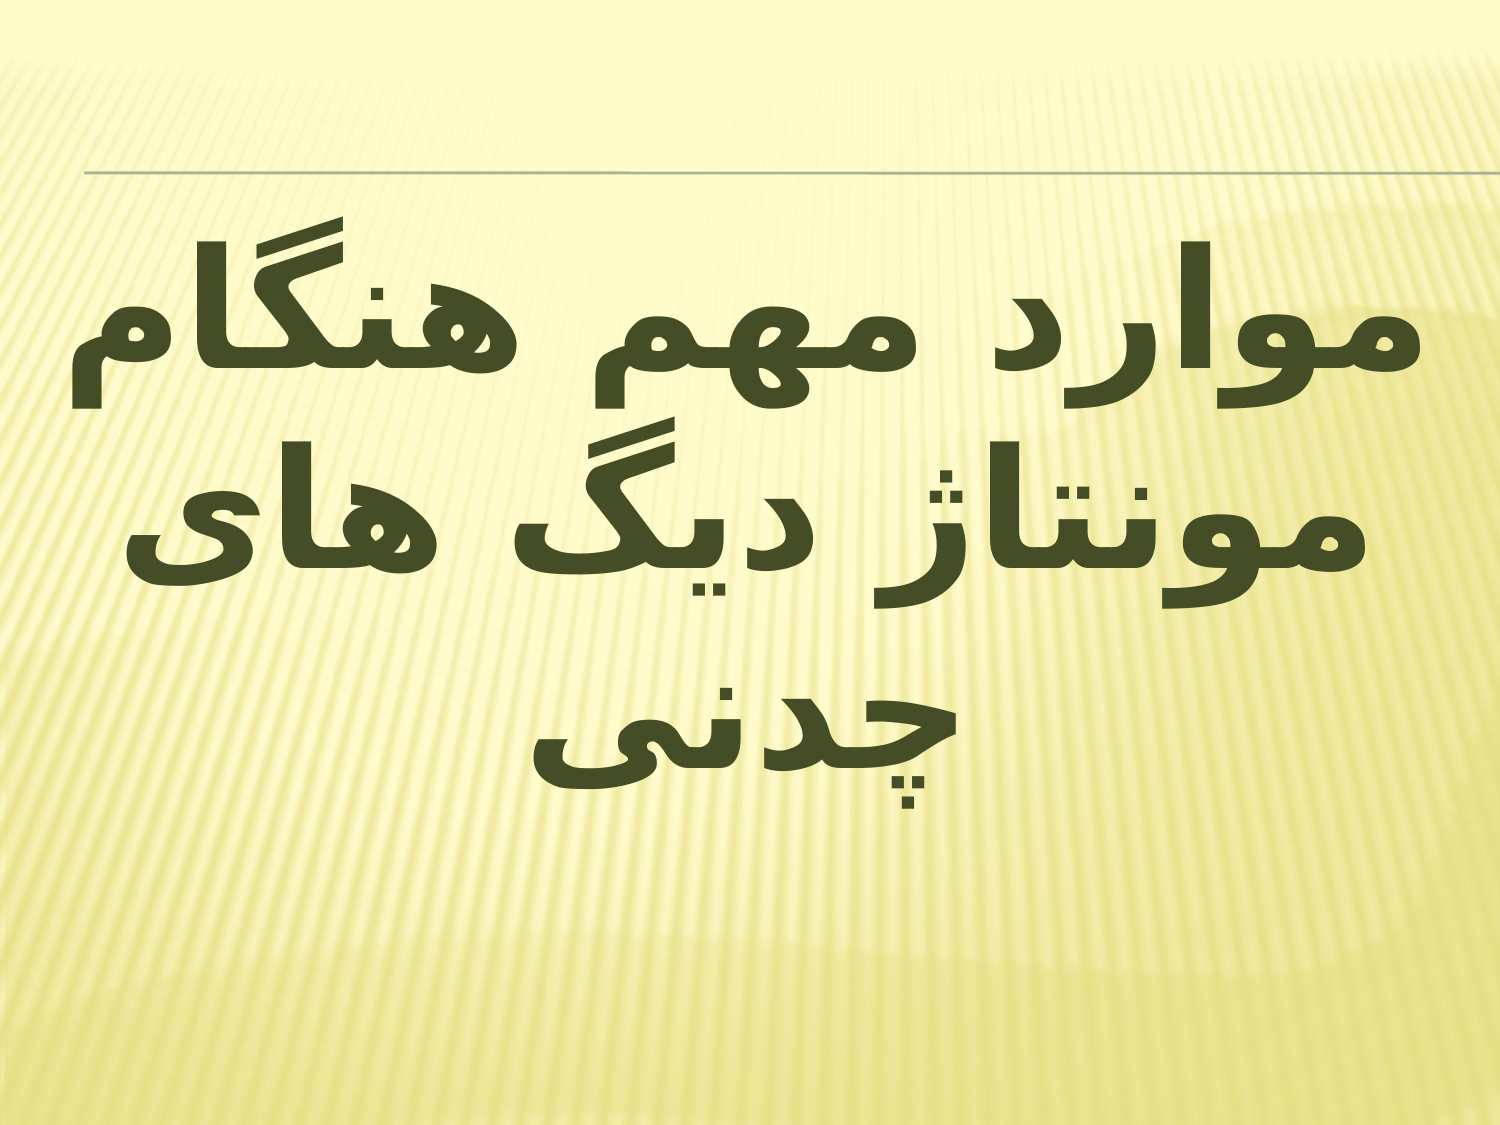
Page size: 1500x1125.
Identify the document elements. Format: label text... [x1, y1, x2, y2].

title موارد مهم هنگام مونتاژ دیگ های چدنی [35, 433, 1461, 572]
